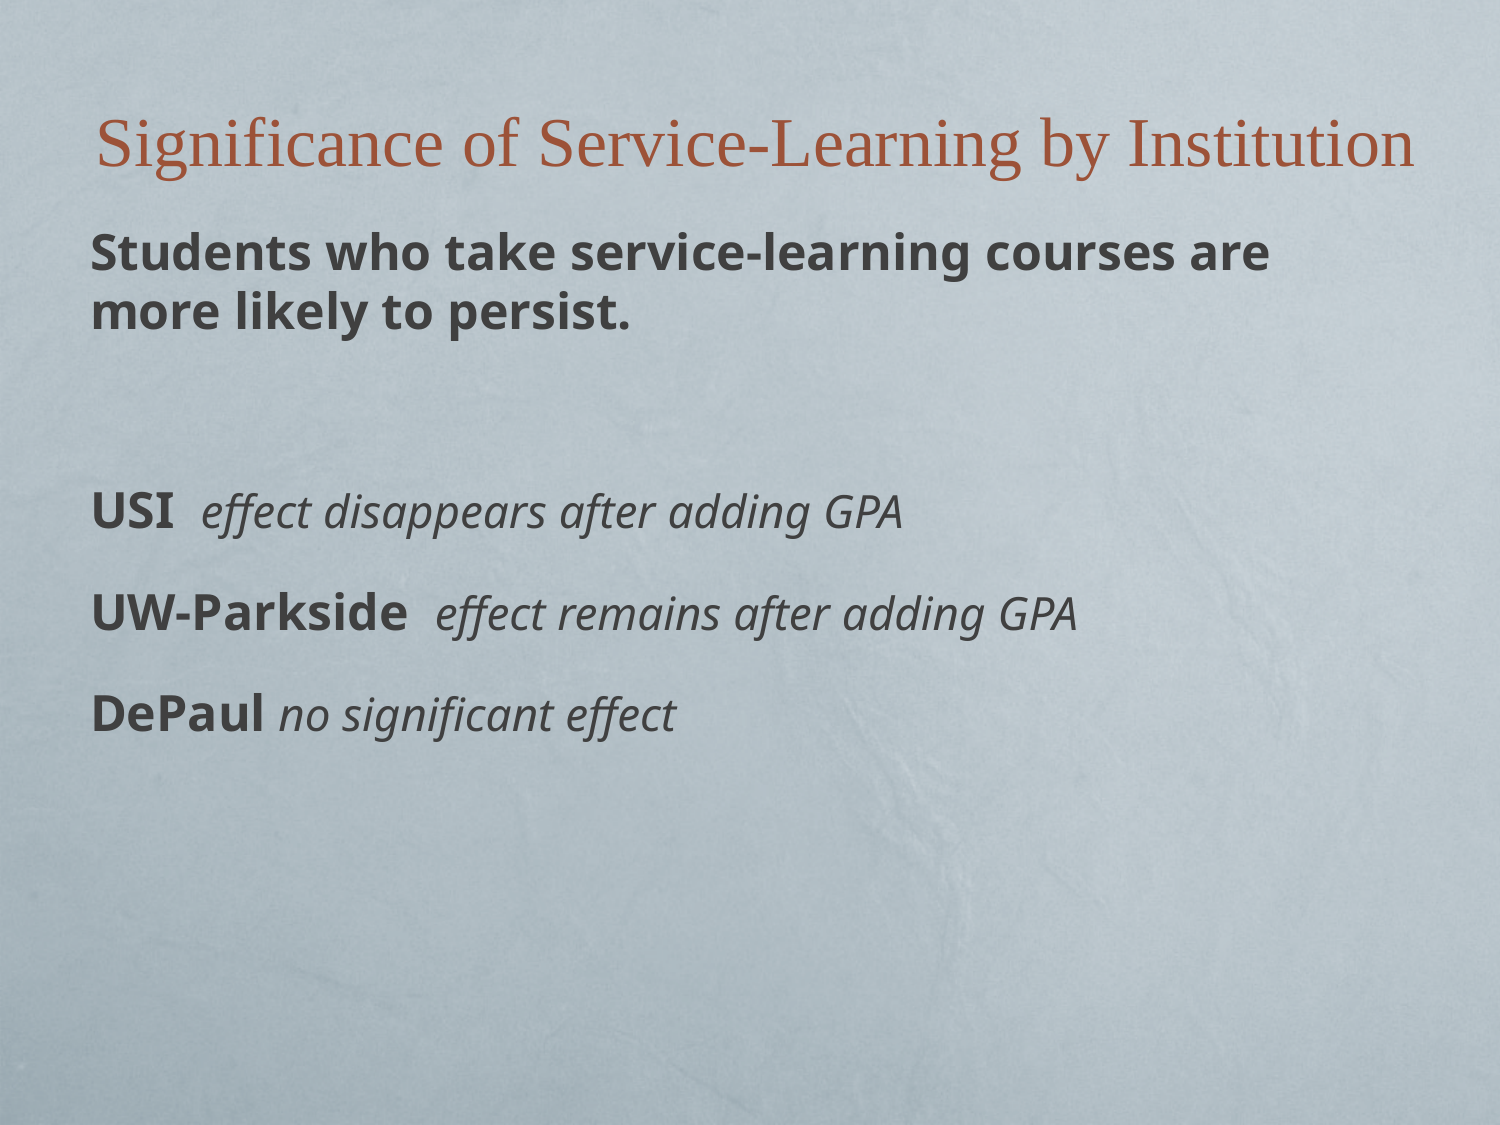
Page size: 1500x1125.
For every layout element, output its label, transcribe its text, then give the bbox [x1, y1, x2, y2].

title Significance of Service-Learning by Institution [62, 12, 1450, 188]
list Students who take service-learning courses are more likely to persist. USI effect disappears after adding GPA UW-Parkside effect remains after adding GPA DePaul no significant effect [75, 212, 1412, 929]
